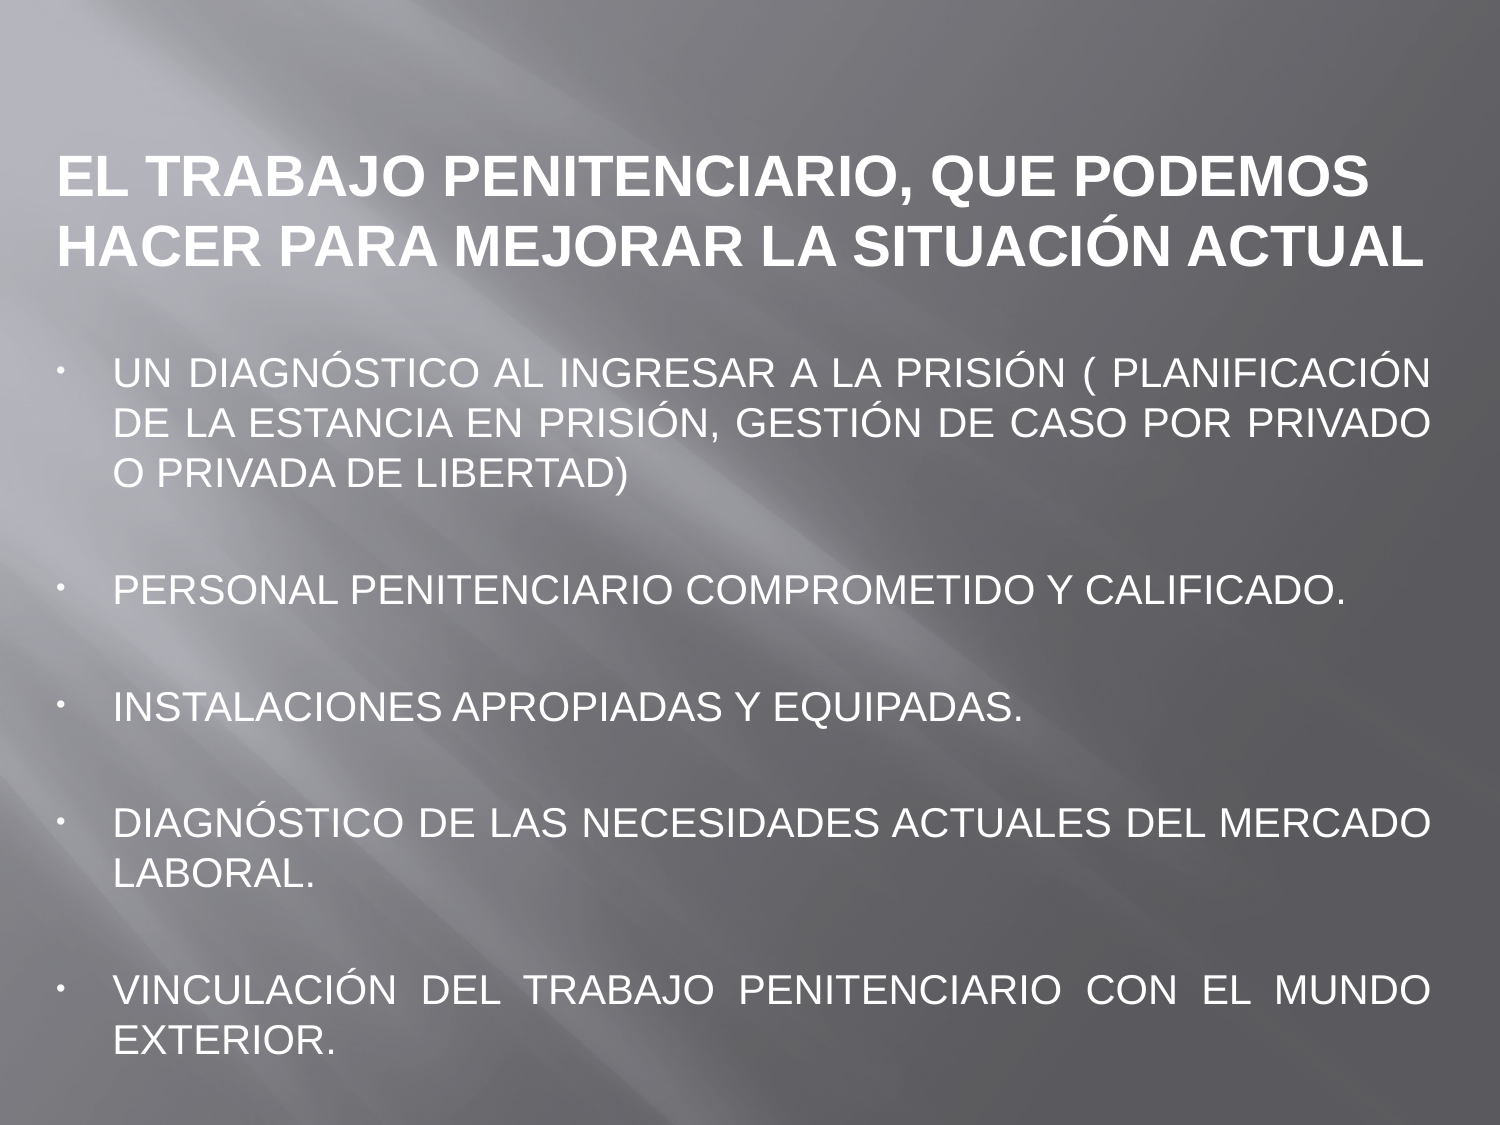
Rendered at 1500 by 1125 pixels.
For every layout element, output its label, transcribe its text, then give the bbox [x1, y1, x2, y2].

list UN DIAGNÓSTICO AL INGRESAR A LA PRISIÓN ( PLANIFICACIÓN DE LA ESTANCIA EN PRISIÓN, GESTIÓN DE CASO POR PRIVADO O PRIVADA DE LIBERTAD) PERSONAL PENITENCIARIO COMPROMETIDO Y CALIFICADO. INSTALACIONES APROPIADAS Y EQUIPADAS. DIAGNÓSTICO DE LAS NECESIDADES ACTUALES DEL MERCADO LABORAL. VINCULACIÓN DEL TRABAJO PENITENCIARIO CON EL MUNDO EXTERIOR. [41, 338, 1447, 1083]
title EL TRABAJO PENITENCIARIO, QUE PODEMOS HACER PARA MEJORAR LA SITUACIÓN ACTUAL [41, 54, 1447, 279]
